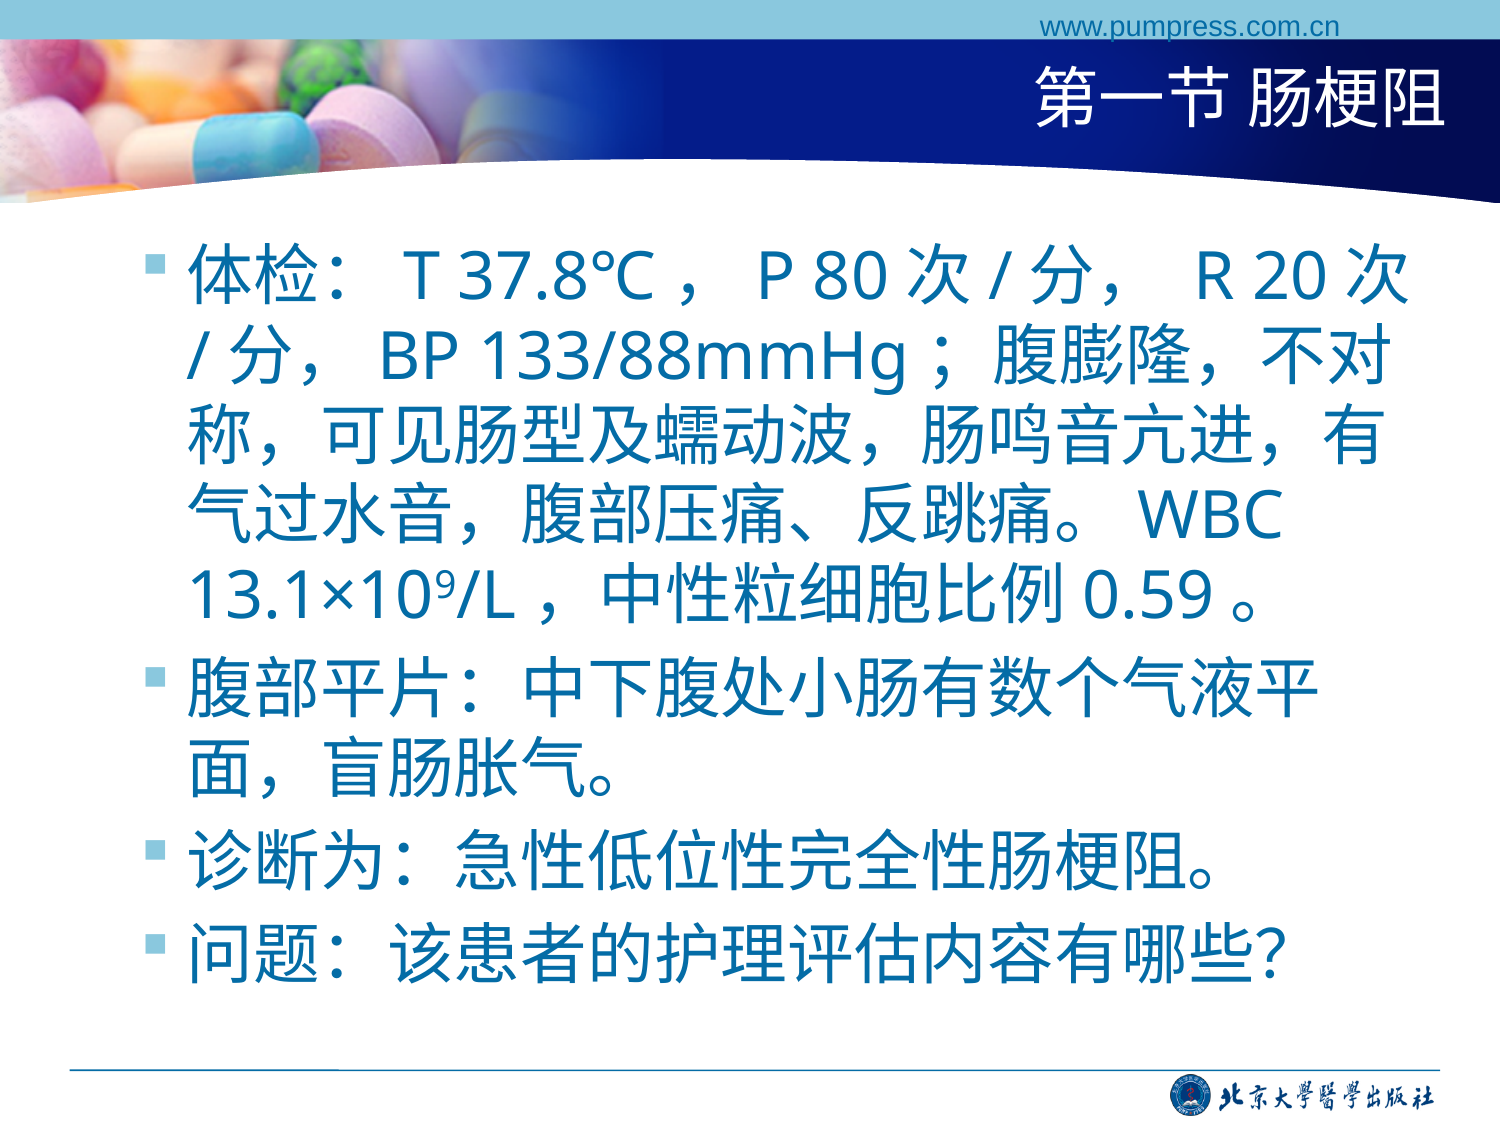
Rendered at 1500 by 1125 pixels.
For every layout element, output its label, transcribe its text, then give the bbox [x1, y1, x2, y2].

list 体检：T 37.8℃，P 80次/分， R 20次/分，BP 133/88mmHg；腹膨隆，不对称，可见肠型及蠕动波，肠鸣音亢进，有气过水音，腹部压痛、反跳痛。WBC 13.1×109/L，中性粒细胞比例0.59。 腹部平片：中下腹处小肠有数个气液平面，盲肠胀气。 诊断为：急性低位性完全性肠梗阻。 问题：该患者的护理评估内容有哪些？ [49, 224, 1463, 1026]
title 第一节 肠梗阻 [137, 49, 1463, 143]
picture [1170, 1074, 1436, 1118]
slide_number www.pumpress.com.cn [1025, 0, 1463, 38]
picture [0, 40, 1500, 203]
